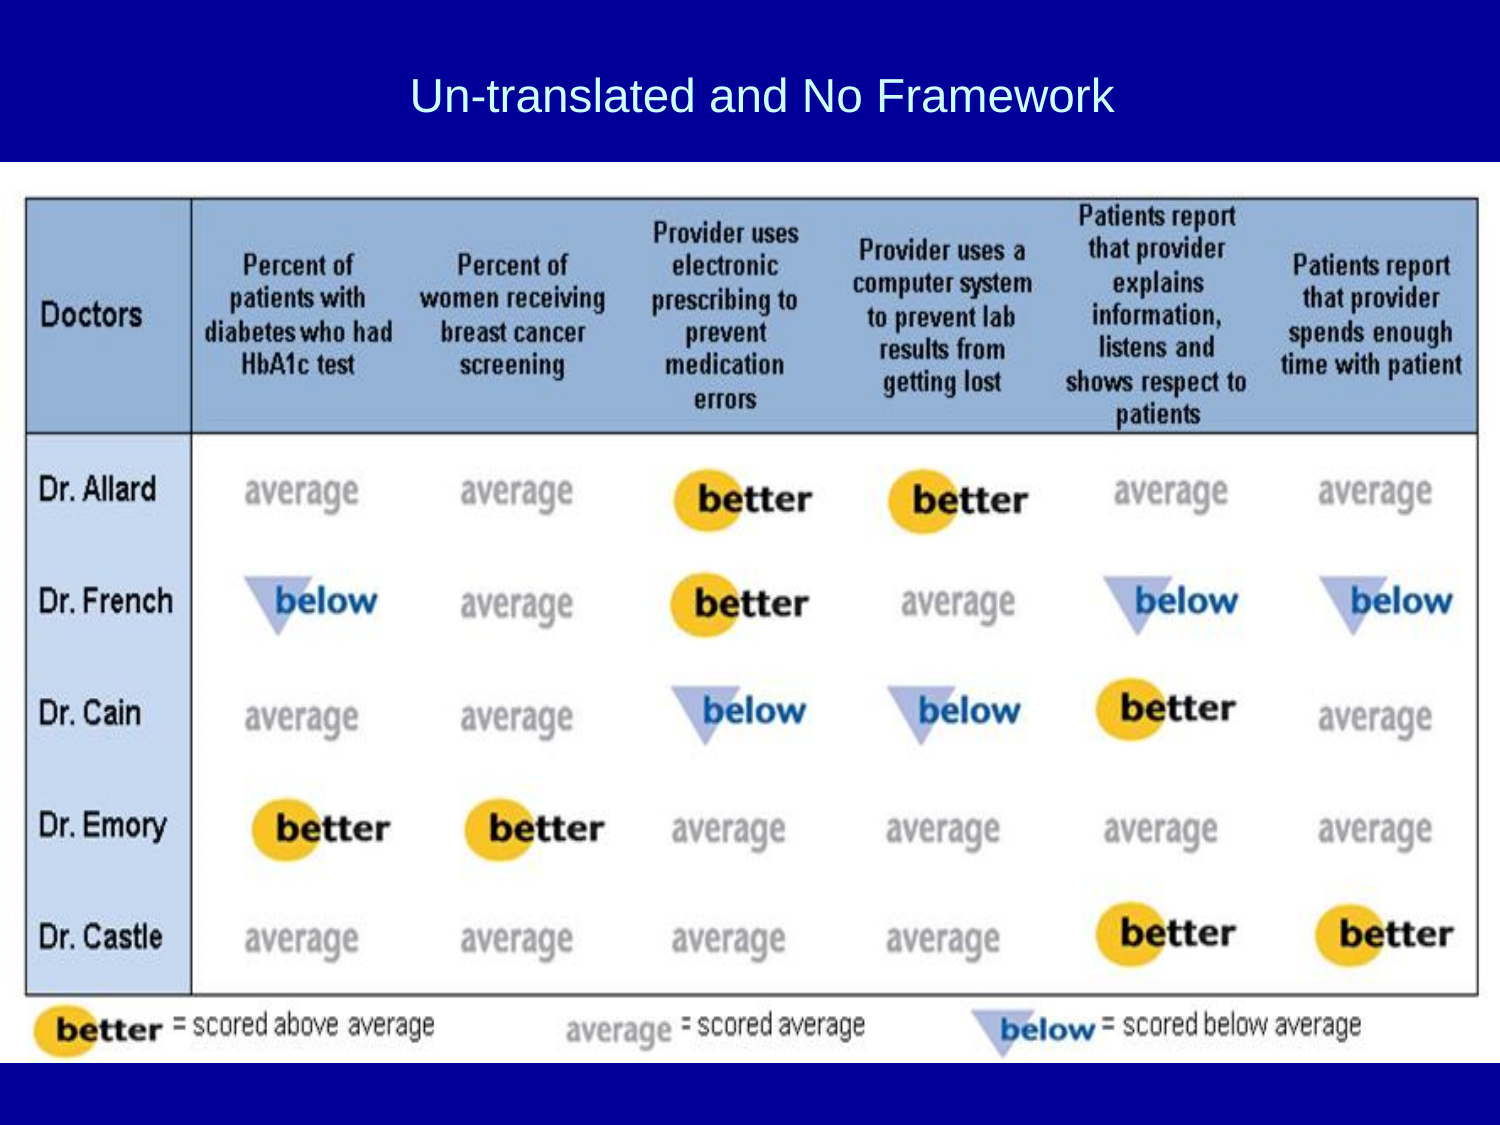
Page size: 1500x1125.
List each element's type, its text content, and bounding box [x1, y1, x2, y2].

title Un-translated and No Framework [87, 0, 1438, 161]
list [0, 162, 1500, 1063]
